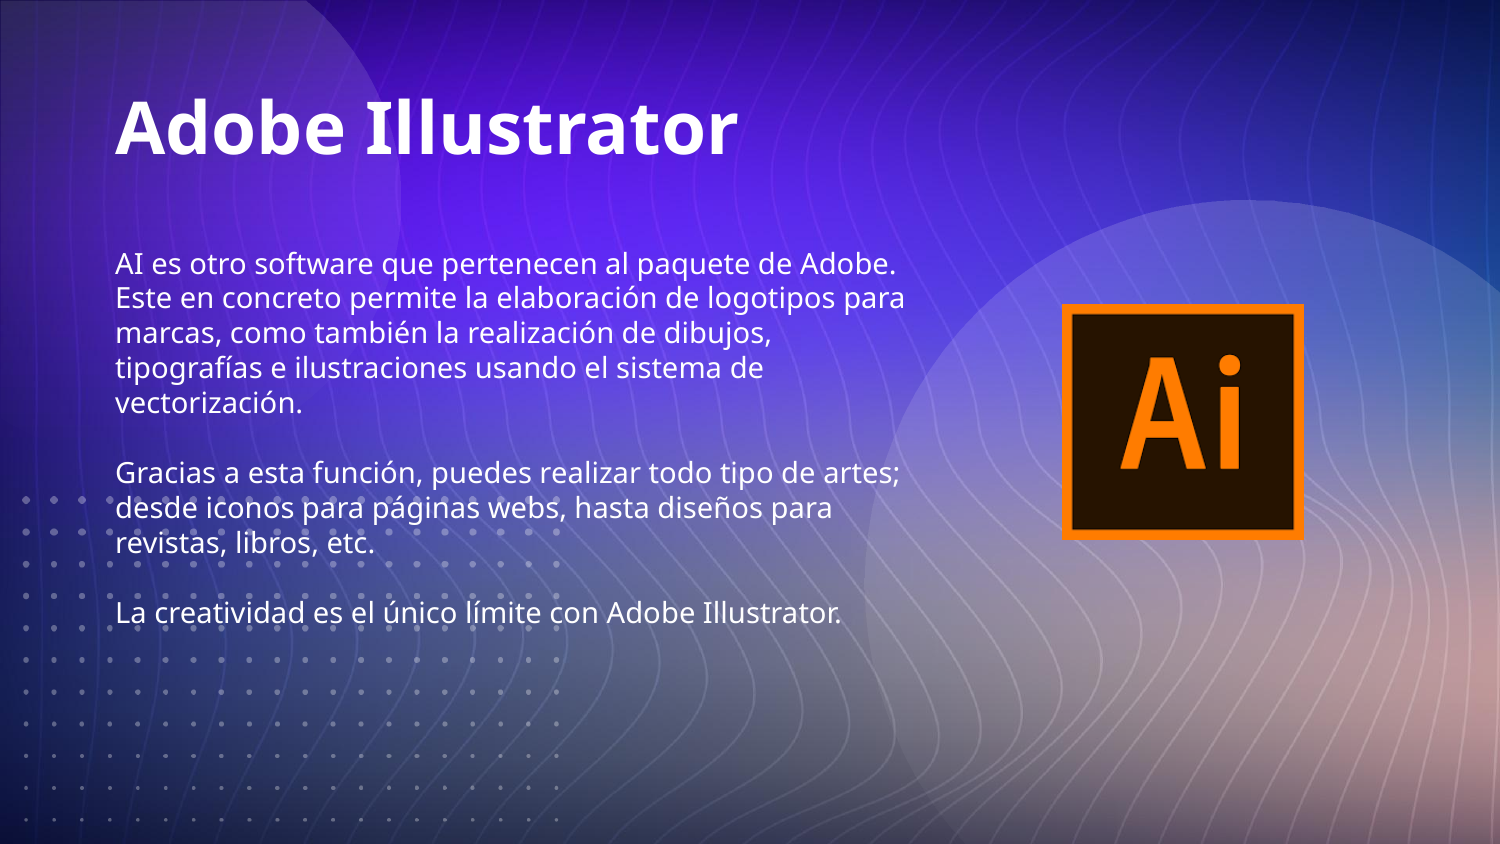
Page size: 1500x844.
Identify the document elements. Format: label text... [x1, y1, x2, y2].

text_box AI es otro software que pertenecen al paquete de Adobe. Este en concreto permite la elaboración de logotipos para marcas, como también la realización de dibujos, tipografías e ilustraciones usando el sistema de vectorización. Gracias a esta función, puedes realizar todo tipo de artes; desde iconos para páginas webs, hasta diseños para revistas, libros, etc. La creatividad es el único límite con Adobe Illustrator. [100, 237, 937, 637]
picture [0, 0, 1500, 844]
picture [1062, 303, 1304, 540]
text_box Adobe Illustrator [100, 74, 809, 177]
picture [1056, 545, 1312, 551]
text_box Esta plataforma de comercio electrónico cuenta con más de 90.000 tiendas activas en América Latina. Es un punto de gestión que va más allá de una tienda en línea, ya que integra productos, pagos y envíos con diferentes canales de ventas como Facebook, Instagram, marketplaces y tiendas físicas. [1062, 200, 1436, 249]
